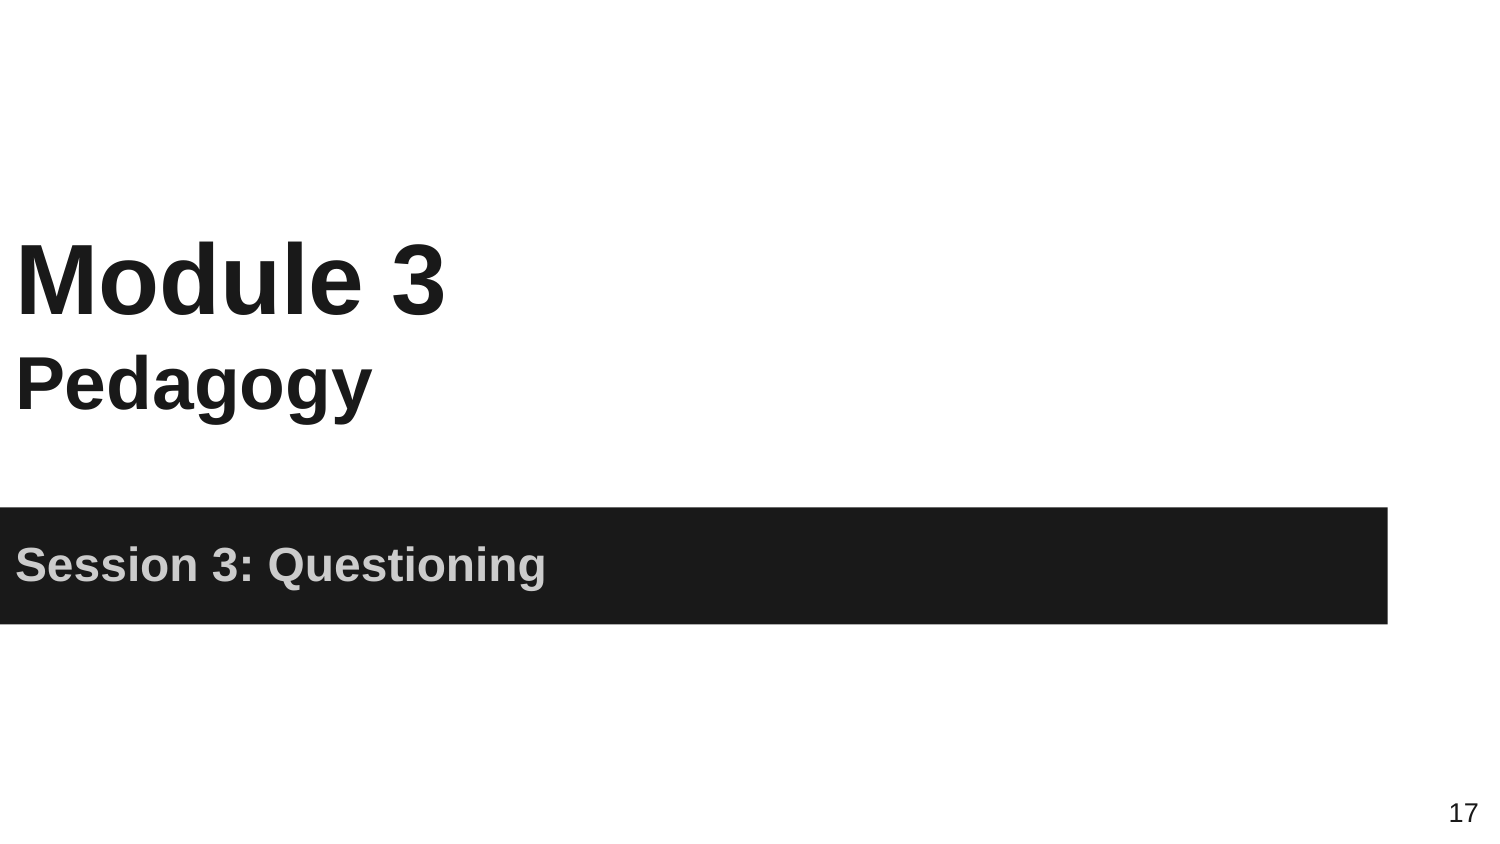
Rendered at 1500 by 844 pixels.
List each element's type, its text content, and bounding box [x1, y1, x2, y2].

subtitle Session 3: Questioning [0, 507, 1474, 617]
slide_number 17 [1403, 779, 1494, 844]
title Module 3 Pedagogy [0, 163, 1453, 440]
